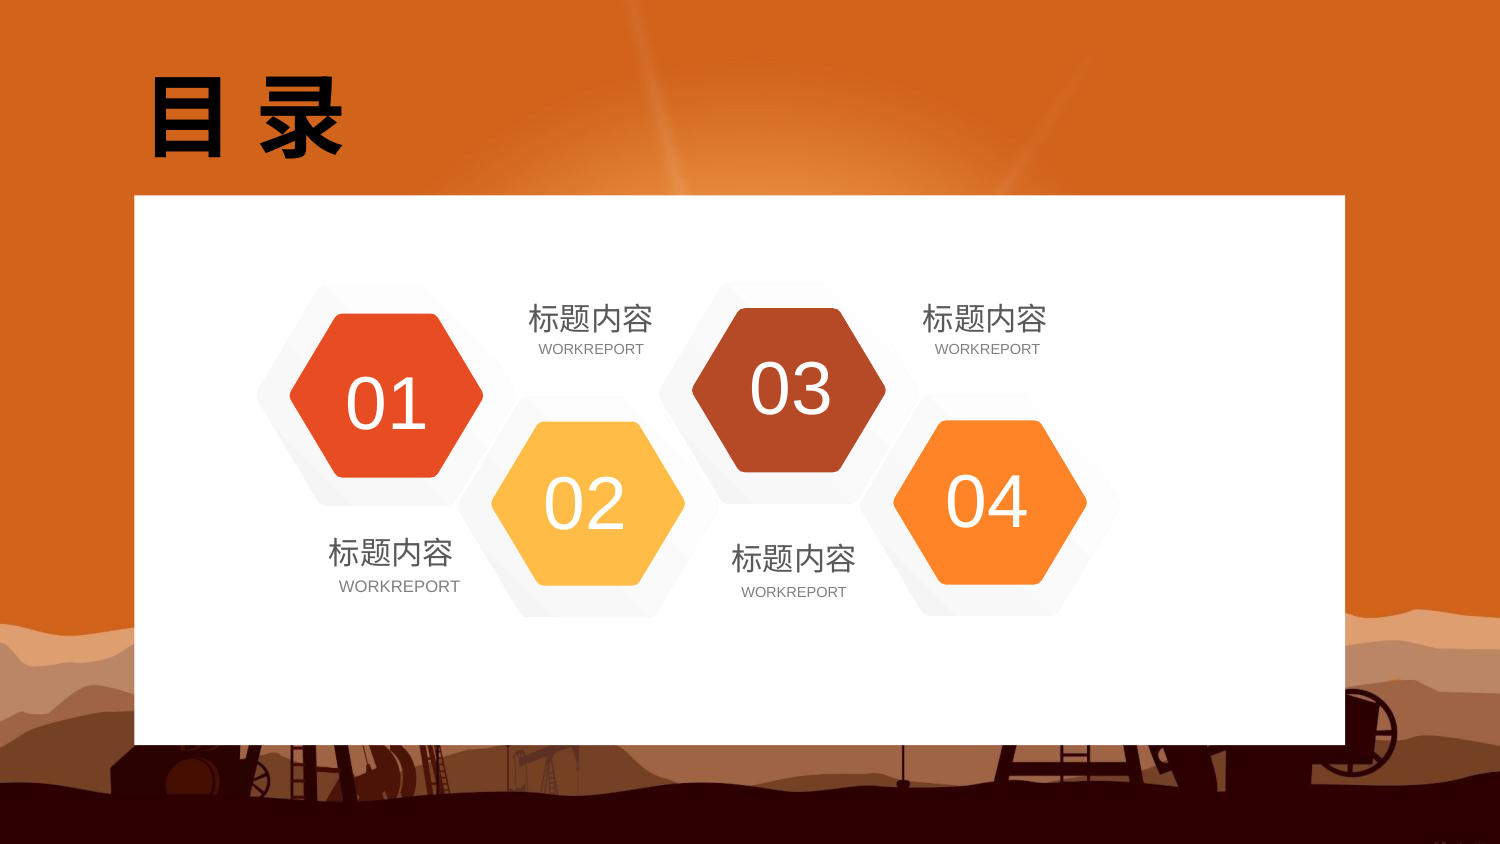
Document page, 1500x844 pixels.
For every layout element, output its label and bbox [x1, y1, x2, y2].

text_box [657, 282, 921, 506]
text_box [858, 394, 1122, 618]
text_box [716, 531, 886, 608]
text_box [314, 525, 483, 604]
picture [0, 0, 1500, 844]
text_box [514, 292, 683, 366]
text_box [908, 292, 1077, 366]
text_box [456, 395, 720, 619]
text_box [254, 283, 518, 507]
